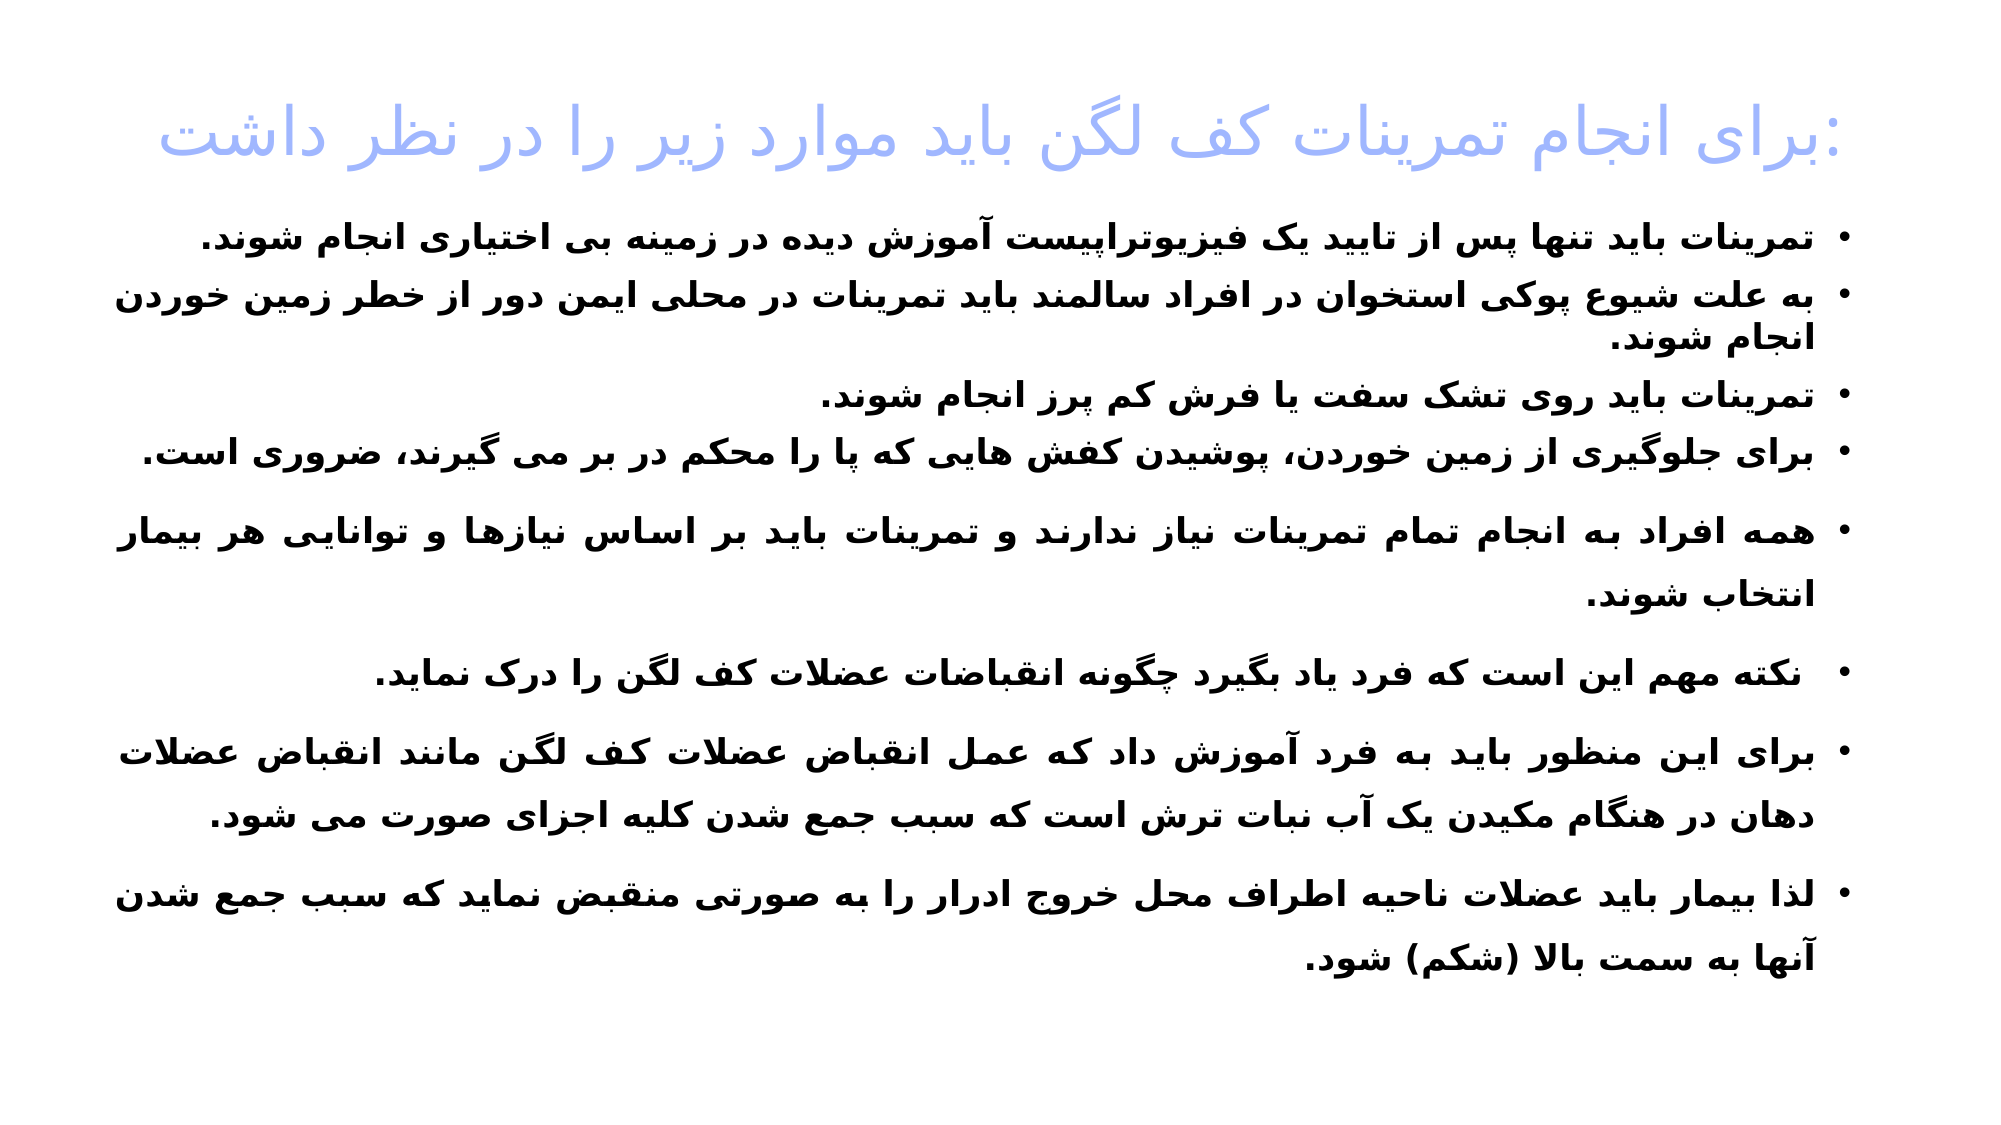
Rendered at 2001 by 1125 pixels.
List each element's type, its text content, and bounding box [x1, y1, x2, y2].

title برای انجام تمرینات کف لگن باید موارد زیر را در نظر داشت: [137, 59, 1863, 207]
list تمرینات باید تنها پس از تایید یک فیزیوتراپیست آموزش دیده در زمینه بی اختیاری انجام شوند. به علت شیوع پوکی استخوان در افراد سالمند باید تمرینات در محلی ایمن دور از خطر زمین خوردن انجام شوند. تمرینات باید روی تشک سفت یا فرش کم پرز انجام شوند. برای جلوگیری از زمین خوردن، پوشیدن کفش هایی که پا را محکم در بر می گیرند، ضروری است. همه افراد به انجام تمام تمرینات نیاز ندارند و تمرینات باید بر اساس نیازها و توانایی هر بیمار انتخاب شوند. نکته مهم این است که فرد یاد بگیرد چگونه انقباضات عضلات کف لگن را درک نماید. برای این منظور باید به فرد آموزش داد که عمل انقباض عضلات کف لگن مانند انقباض عضلات دهان در هنگام مکیدن یک آب نبات ترش است که سبب جمع شدن کلیه اجزای صورت می شود. لذا بیمار باید عضلات ناحیه اطراف محل خروج ادرار را به صورتی منقبض نماید که سبب جمع شدن آنها به سمت بالا (شکم) شود. [99, 206, 1863, 1002]
